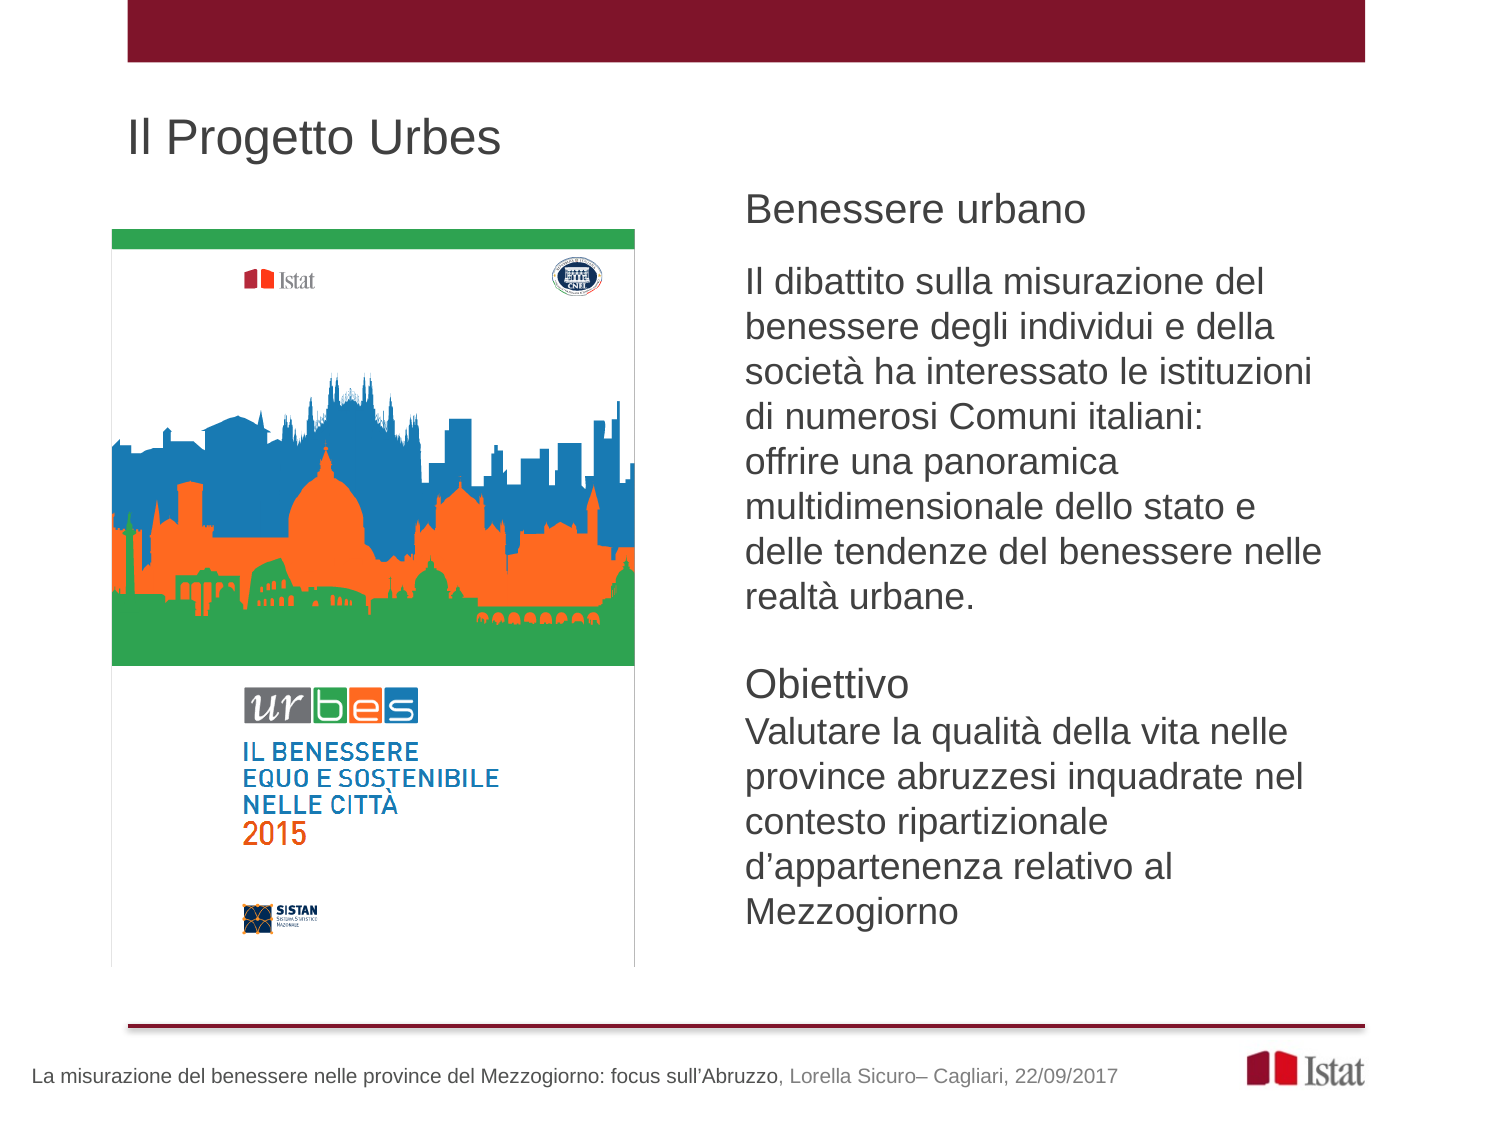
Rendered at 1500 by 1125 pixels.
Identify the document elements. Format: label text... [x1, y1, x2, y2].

picture [111, 228, 635, 967]
text_box Il Progetto Urbes [111, 97, 1349, 172]
text_box Benessere urbano Il dibattito sulla misurazione del benessere degli individui e della società ha interessato le istituzioni di numerosi Comuni italiani: offrire una panoramica multidimensionale dello stato e delle tendenze del benessere nelle realtà urbane. Obiettivo Valutare la qualità della vita nelle province abruzzesi inquadrate nel contesto ripartizionale d’appartenenza relativo al Mezzogiorno [730, 174, 1356, 1065]
picture [1239, 1040, 1373, 1097]
text_box La misurazione del benessere nelle province del Mezzogiorno: focus sull’Abruzzo, Lorella Sicuro– Cagliari, 22/09/2017 [16, 1055, 1234, 1096]
